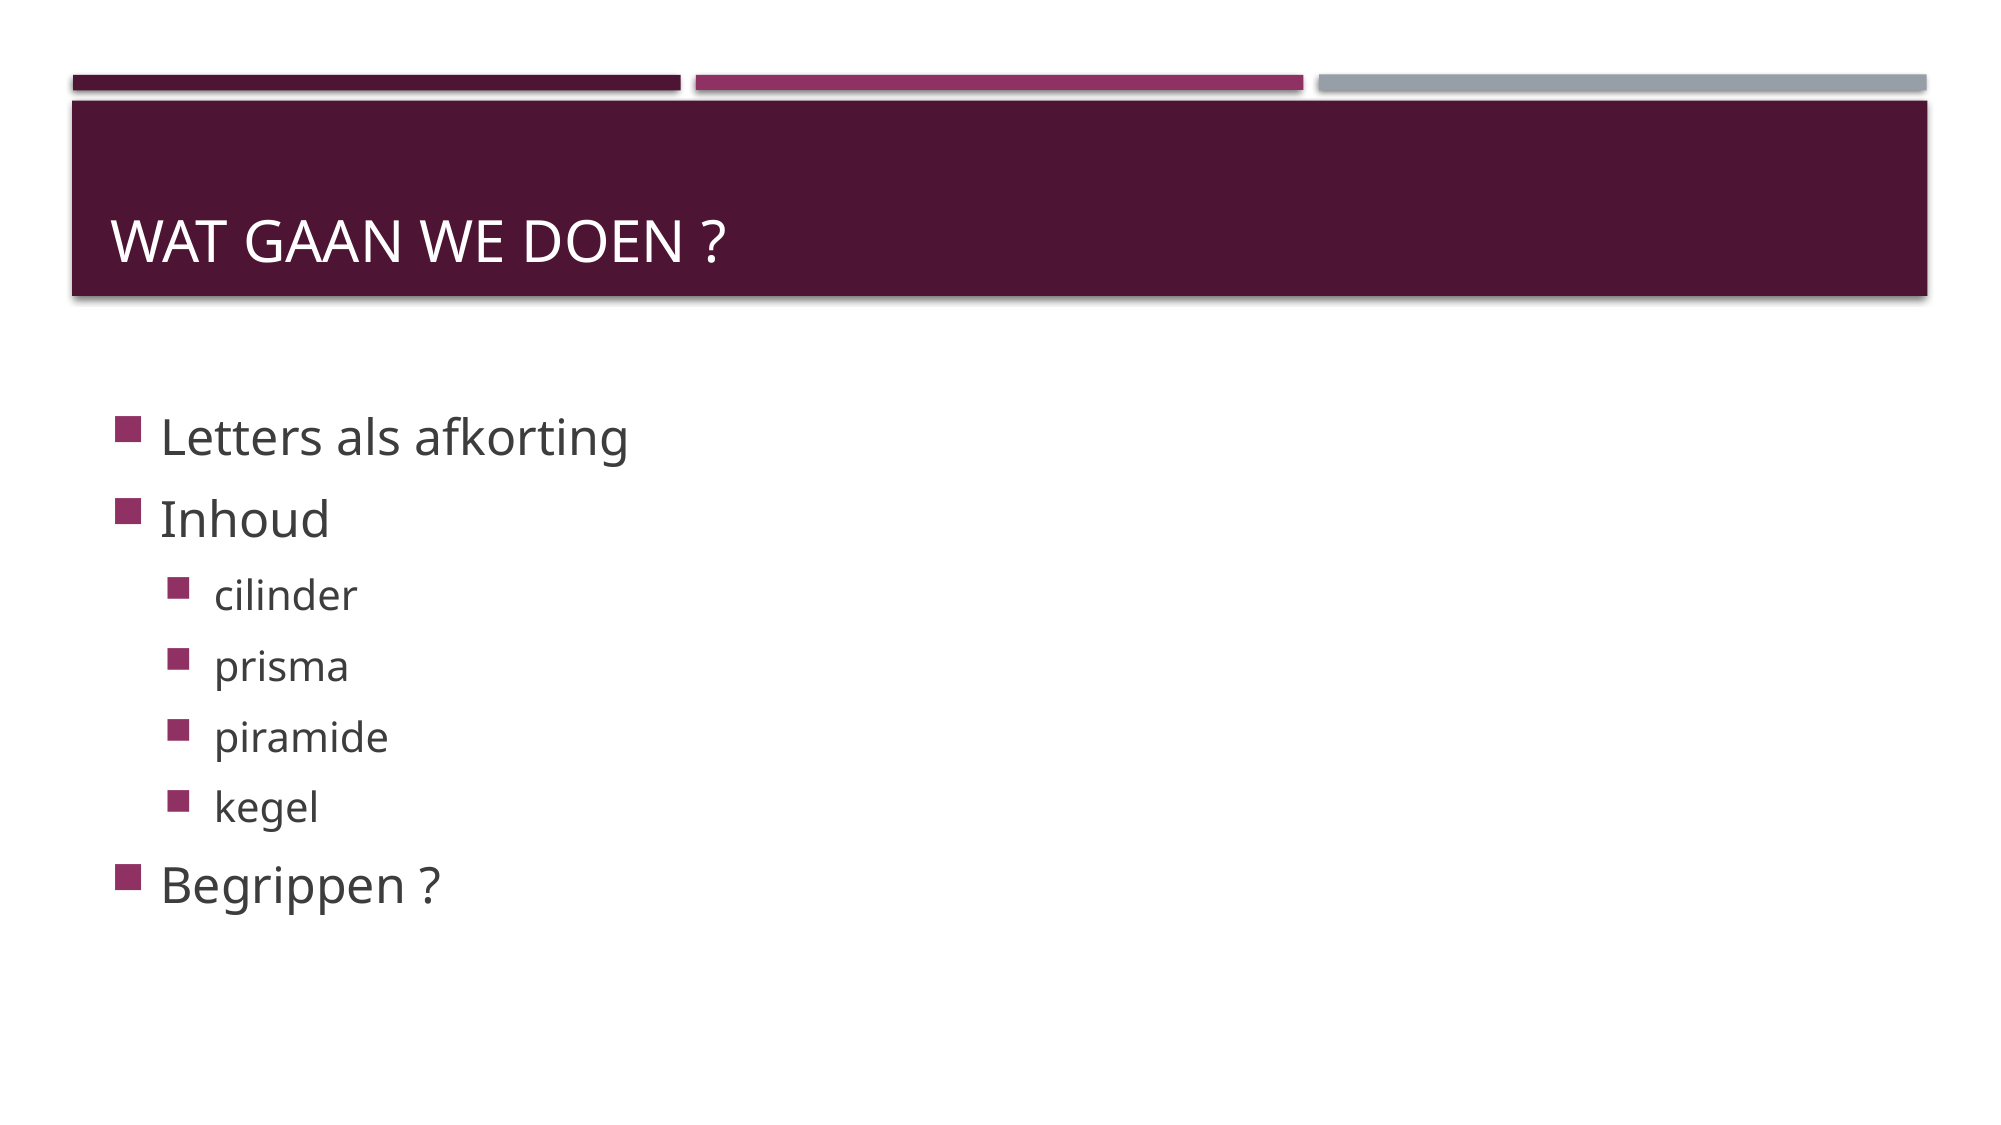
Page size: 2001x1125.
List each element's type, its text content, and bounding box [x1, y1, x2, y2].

title Wat gaan we doen ? [95, 115, 1905, 282]
list Letters als afkorting Inhoud cilinder prisma piramide kegel Begrippen ? [95, 357, 1905, 962]
